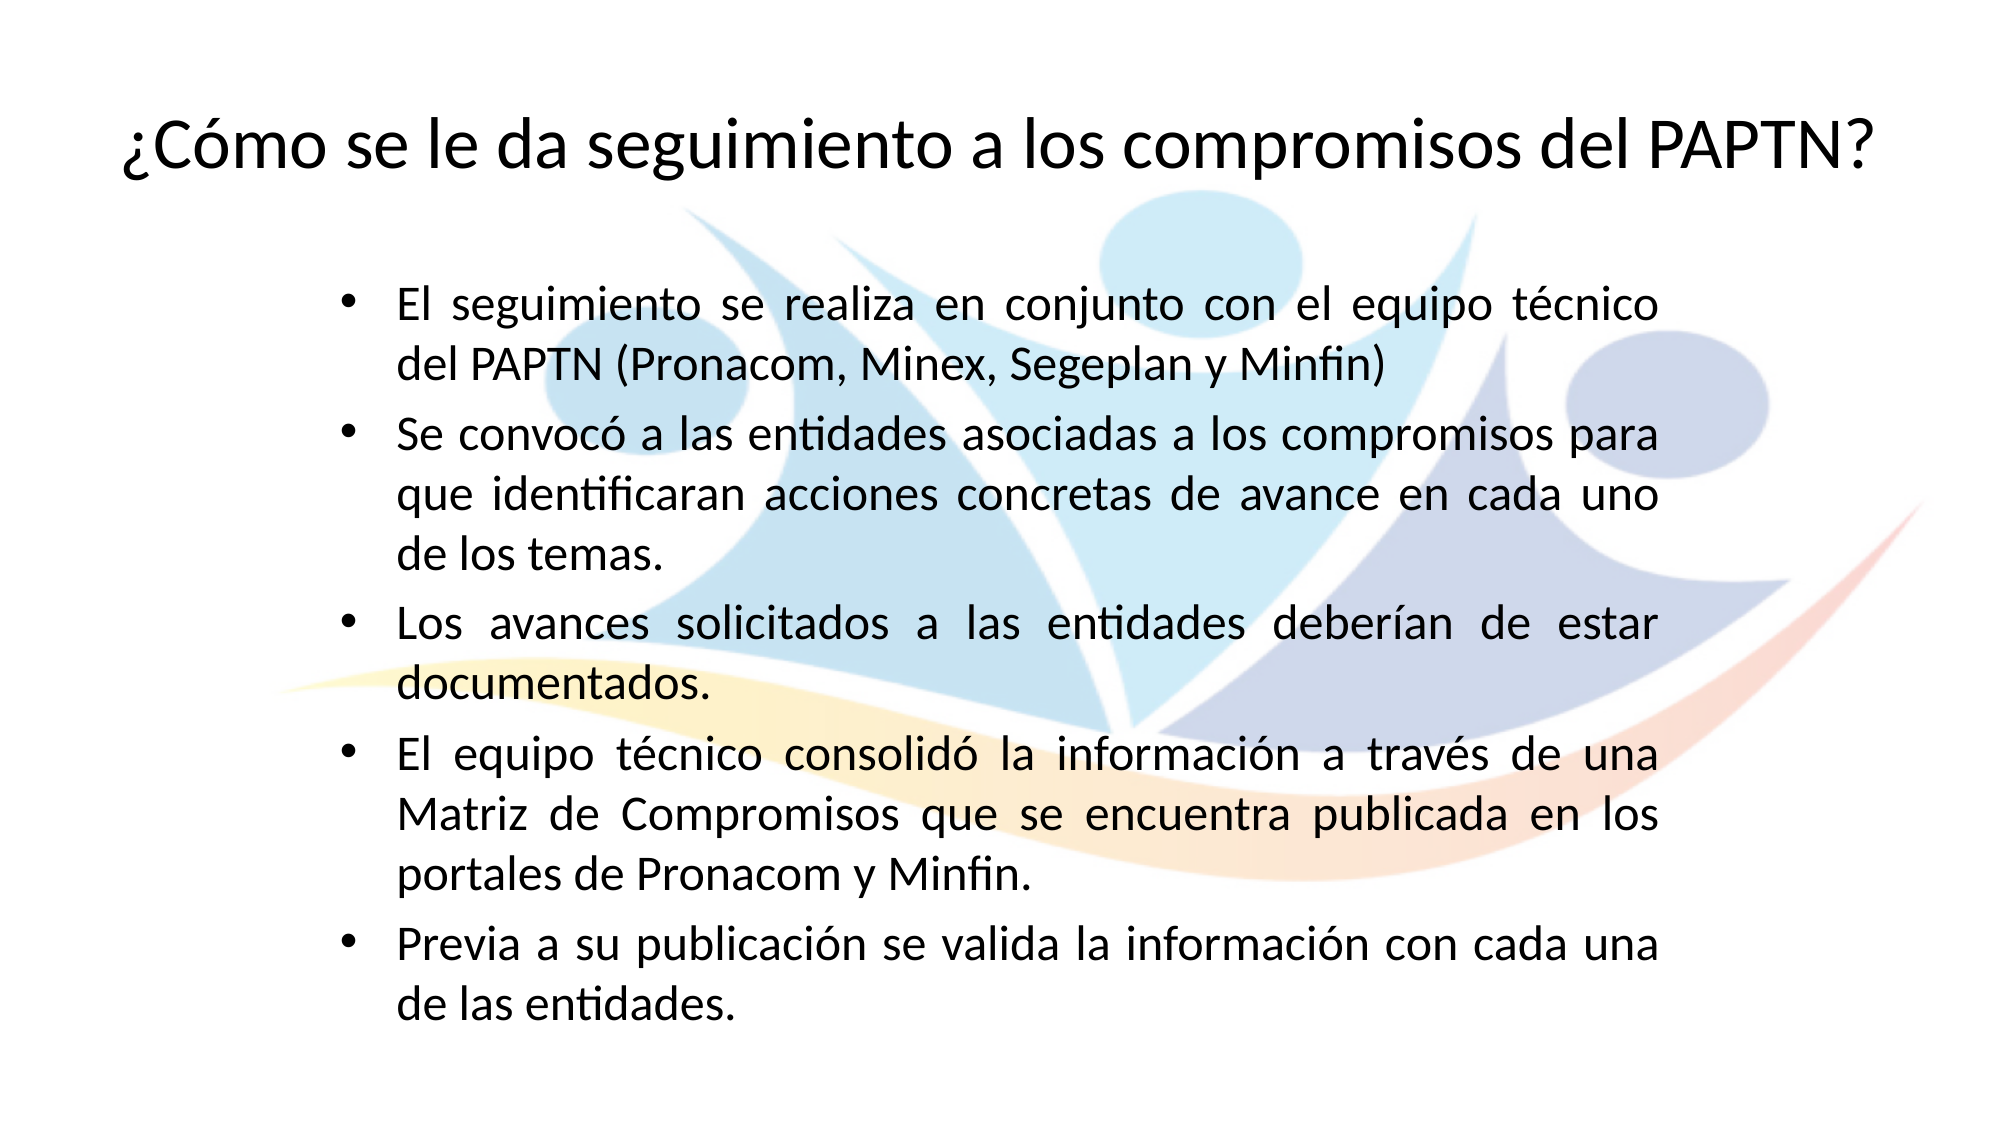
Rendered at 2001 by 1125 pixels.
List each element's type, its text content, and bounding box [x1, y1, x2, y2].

list El seguimiento se realiza en conjunto con el equipo técnico del PAPTN (Pronacom, Minex, Segeplan y Minfin) Se convocó a las entidades asociadas a los compromisos para que identificaran acciones concretas de avance en cada uno de los temas. Los avances solicitados a las entidades deberían de estar documentados. El equipo técnico consolidó la información a través de una Matriz de Compromisos que se encuentra publicada en los portales de Pronacom y Minfin. Previa a su publicación se valida la información con cada una de las entidades. [324, 262, 1675, 1071]
title ¿Cómo se le da seguimiento a los compromisos del PAPTN? [99, 45, 1900, 233]
